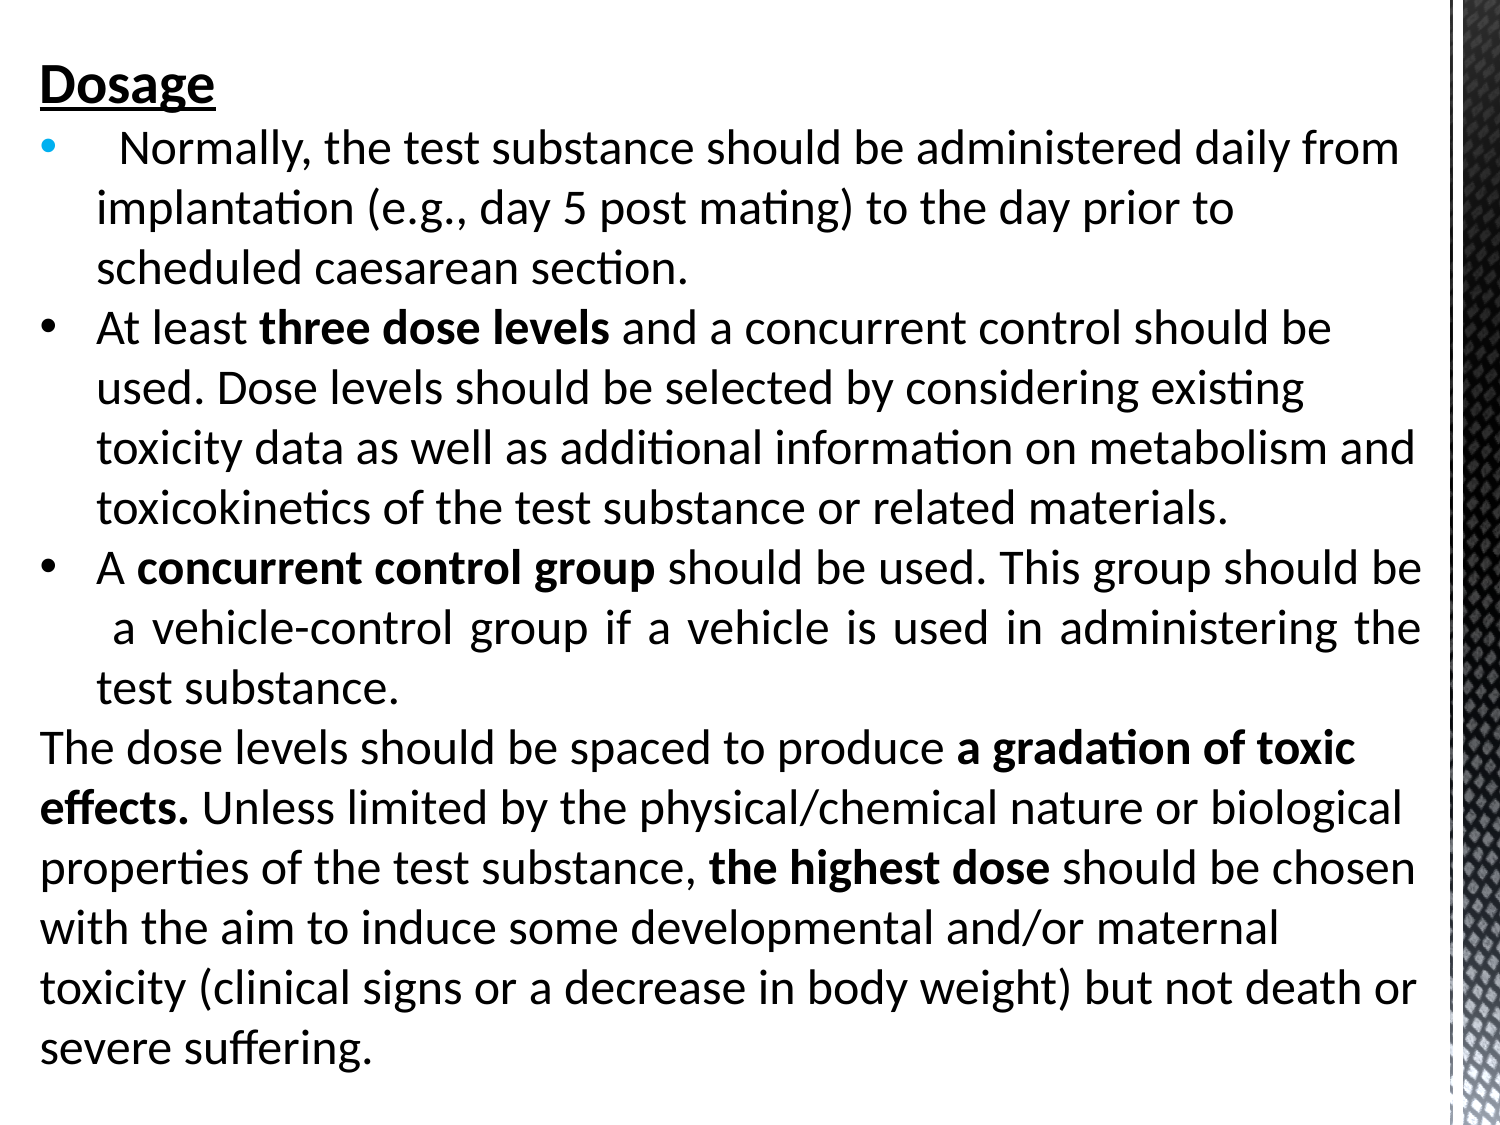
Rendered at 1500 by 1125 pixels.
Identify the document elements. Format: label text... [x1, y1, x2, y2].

picture [1447, 0, 1500, 1125]
text_box Dosage Normally, the test substance should be administered daily from implantation (e.g., day 5 post mating) to the day prior to scheduled caesarean section. At least three dose levels and a concurrent control should be used. Dose levels should be selected by considering existing toxicity data as well as additional information on metabolism and toxicokinetics of the test substance or related materials. A concurrent control group should be used. This group should be a vehicle-control group if a vehicle is used in administering the test substance. The dose levels should be spaced to produce a gradation of toxic effects. Unless limited by the physical/chemical nature or biological properties of the test substance, the highest dose should be chosen with the aim to induce some developmental and/or maternal toxicity (clinical signs or a decrease in body weight) but not death or severe suffering. [24, 37, 1438, 1083]
